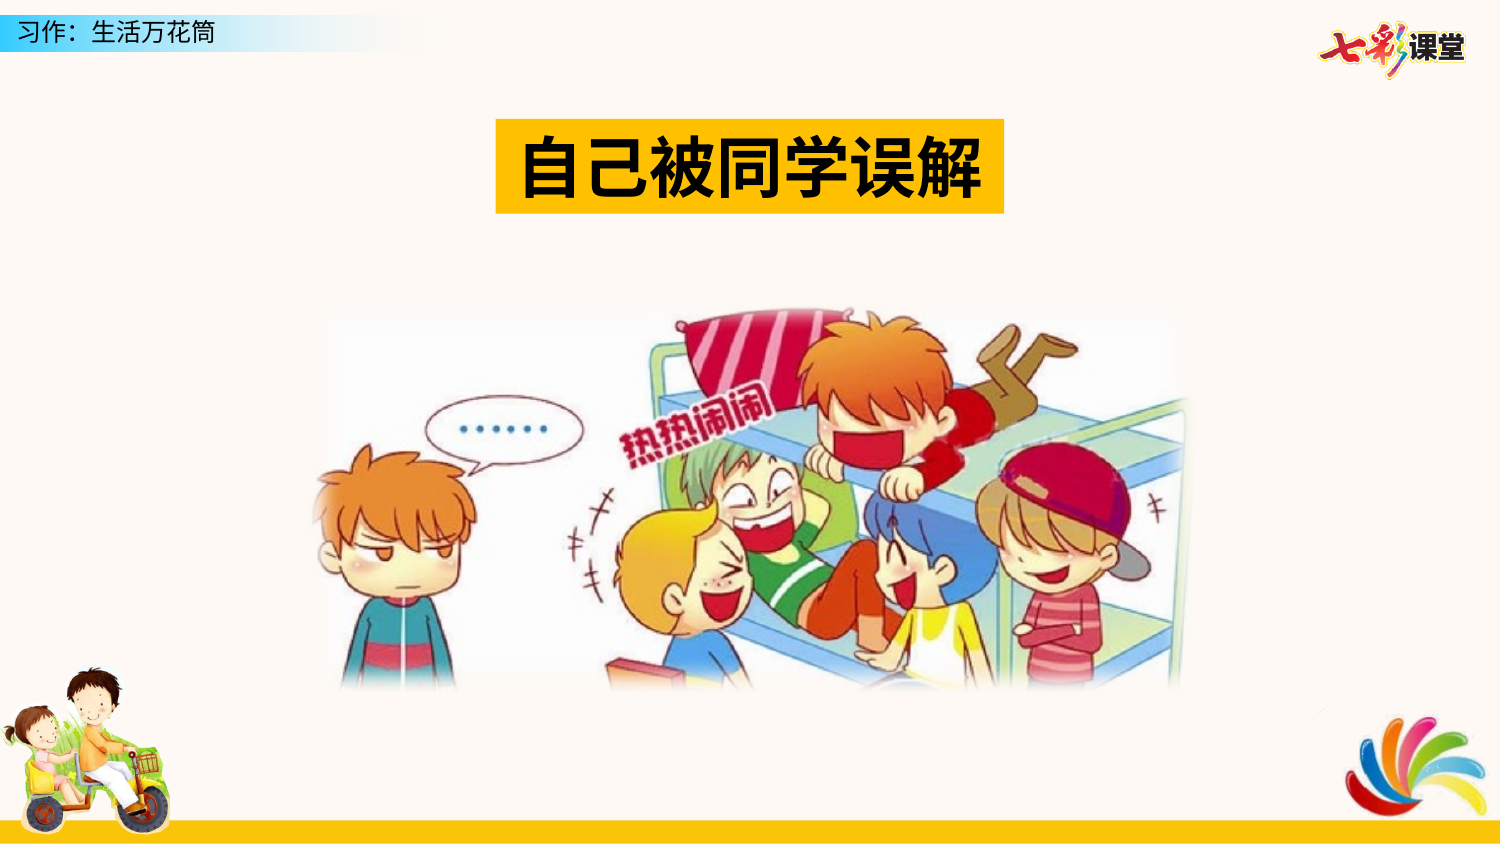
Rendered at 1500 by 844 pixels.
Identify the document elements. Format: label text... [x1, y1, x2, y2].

picture [1316, 705, 1500, 821]
picture [1316, 20, 1468, 80]
picture [305, 295, 1194, 693]
picture [0, 665, 170, 835]
text_box 自己被同学误解 [495, 118, 1005, 214]
